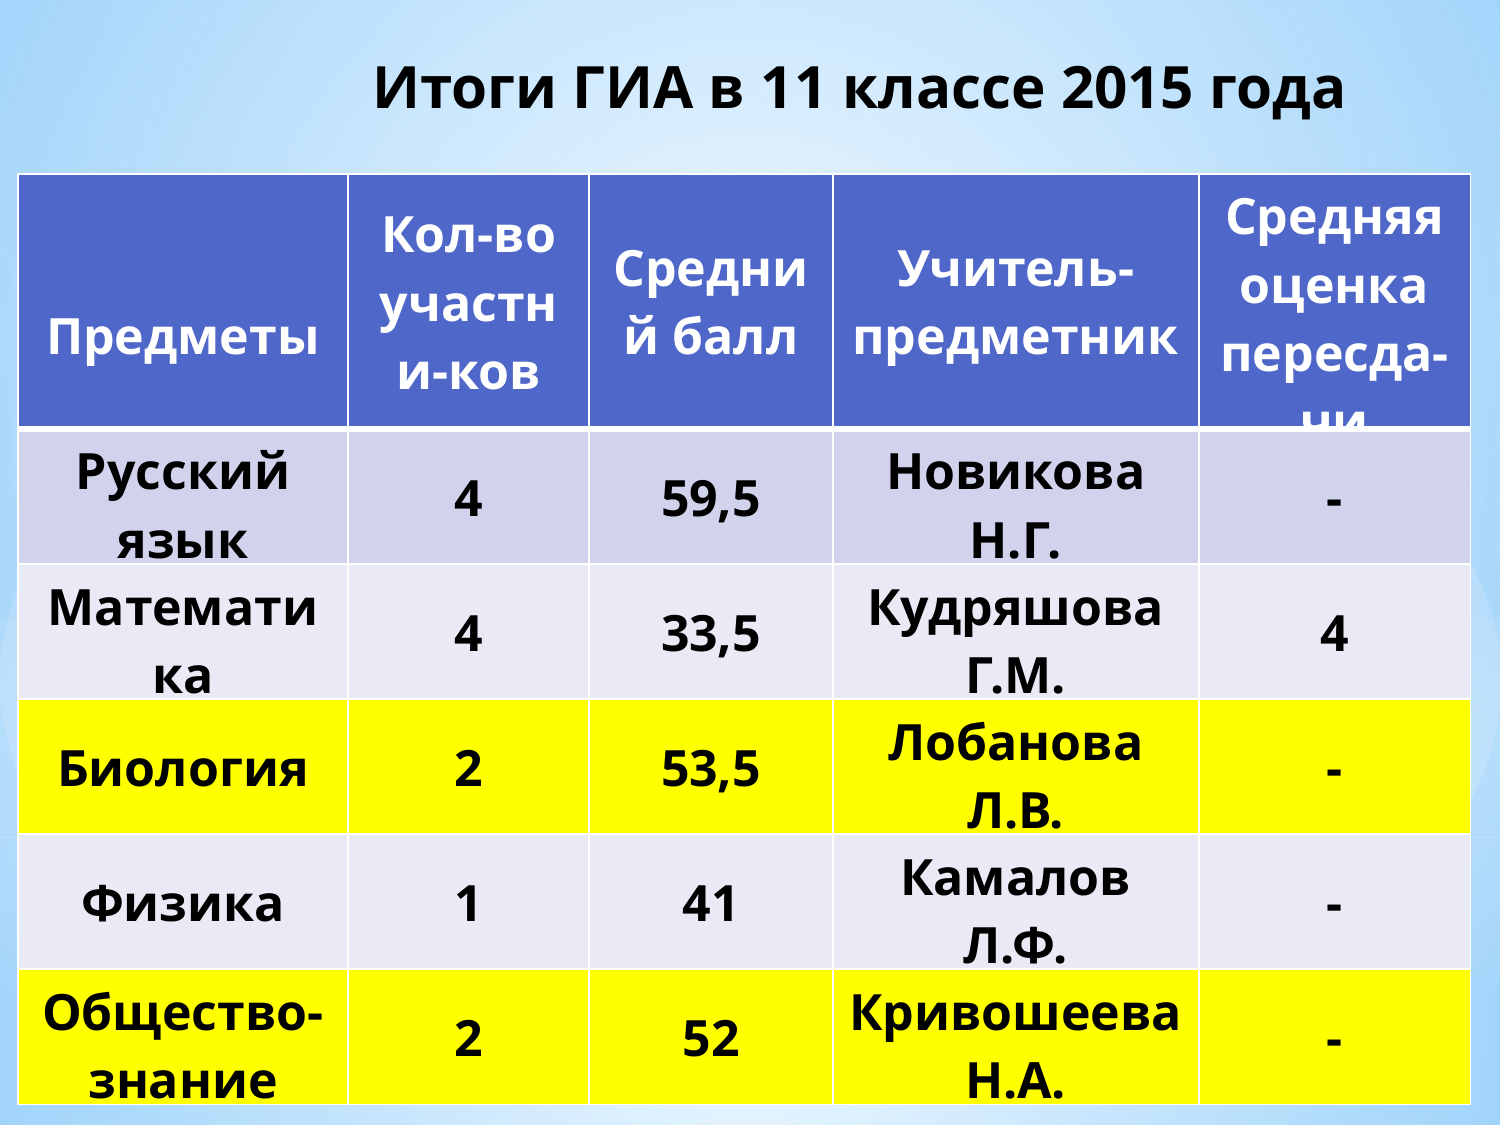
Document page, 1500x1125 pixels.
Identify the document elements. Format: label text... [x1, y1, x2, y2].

table_cell Физика [19, 835, 347, 968]
table_cell 4 [349, 565, 588, 698]
table_cell 4 [1200, 565, 1470, 698]
table_cell 53,5 [590, 700, 832, 833]
table_cell - [1200, 835, 1470, 968]
table_cell 41 [590, 835, 832, 968]
table_cell Камалов Л.Ф. [834, 835, 1198, 968]
table_cell 52 [590, 970, 832, 1104]
table_cell Биология [19, 700, 347, 833]
table_cell Новикова Н.Г. [834, 432, 1198, 563]
table_cell 1 [349, 835, 588, 968]
table_header Средняя оценка пересда-чи [1200, 175, 1470, 426]
table_header Кол-во участни-ков [349, 175, 588, 426]
table_header Предметы [19, 175, 347, 426]
table_cell 2 [349, 700, 588, 833]
table_cell - [1200, 970, 1470, 1104]
table_cell 2 [349, 970, 588, 1104]
table_cell 33,5 [590, 565, 832, 698]
table_header Средний балл [590, 175, 832, 426]
table_cell Русский язык [19, 432, 347, 563]
table_cell 59,5 [590, 432, 832, 563]
table_cell Кривошеева Н.А. [834, 970, 1198, 1104]
table_cell - [1200, 700, 1470, 833]
table_cell Математика [19, 565, 347, 698]
text_box Итоги ГИА в 11 классе 2015 года [357, 42, 1362, 173]
table_cell 4 [349, 432, 588, 563]
table_cell Кудряшова Г.М. [834, 565, 1198, 698]
table_header Учитель-предметник [834, 175, 1198, 426]
table_cell Лобанова Л.В. [834, 700, 1198, 833]
table_cell Общество-знание [19, 970, 347, 1104]
table_cell - [1200, 432, 1470, 563]
